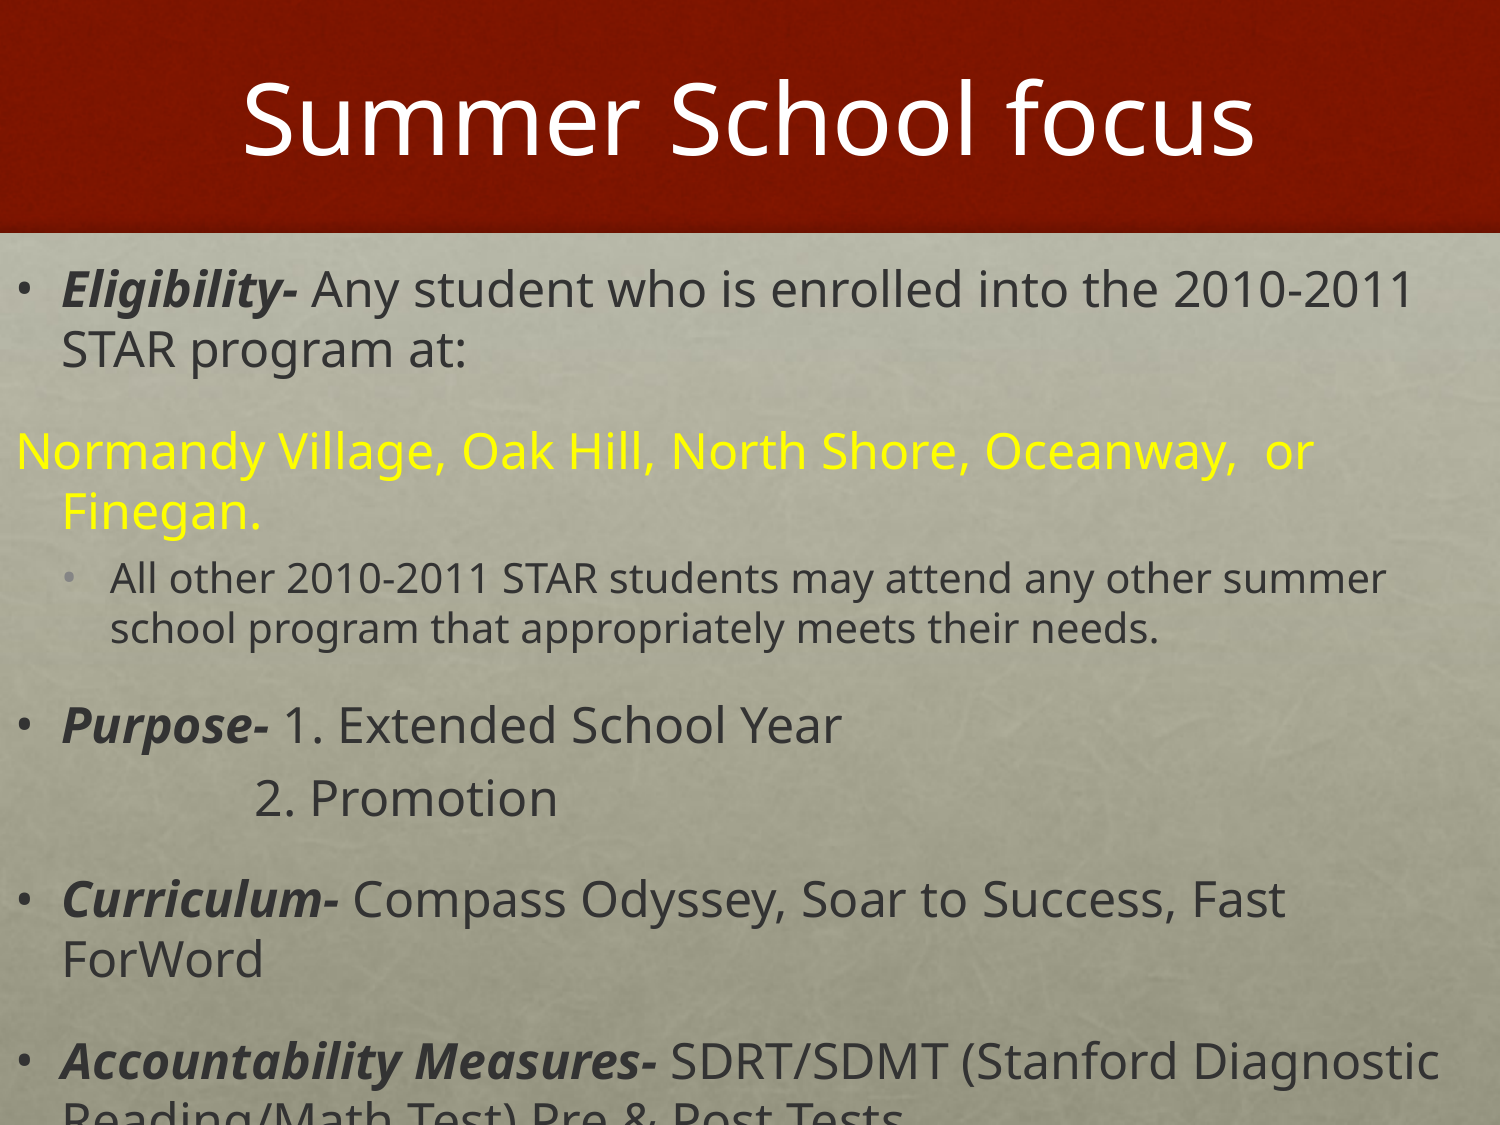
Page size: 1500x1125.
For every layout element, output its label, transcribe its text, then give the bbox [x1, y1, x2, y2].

title Summer School focus [127, 10, 1372, 221]
picture [0, 214, 1500, 1125]
list Eligibility- Any student who is enrolled into the 2010-2011 STAR program at: Normandy Village, Oak Hill, North Shore, Oceanway, or Finegan. All other 2010-2011 STAR students may attend any other summer school program that appropriately meets their needs. Purpose- 1. Extended School Year 2. Promotion Curriculum- Compass Odyssey, Soar to Success, Fast ForWord Accountability Measures- SDRT/SDMT (Stanford Diagnostic Reading/Math Test) Pre & Post Tests [0, 249, 1463, 1075]
